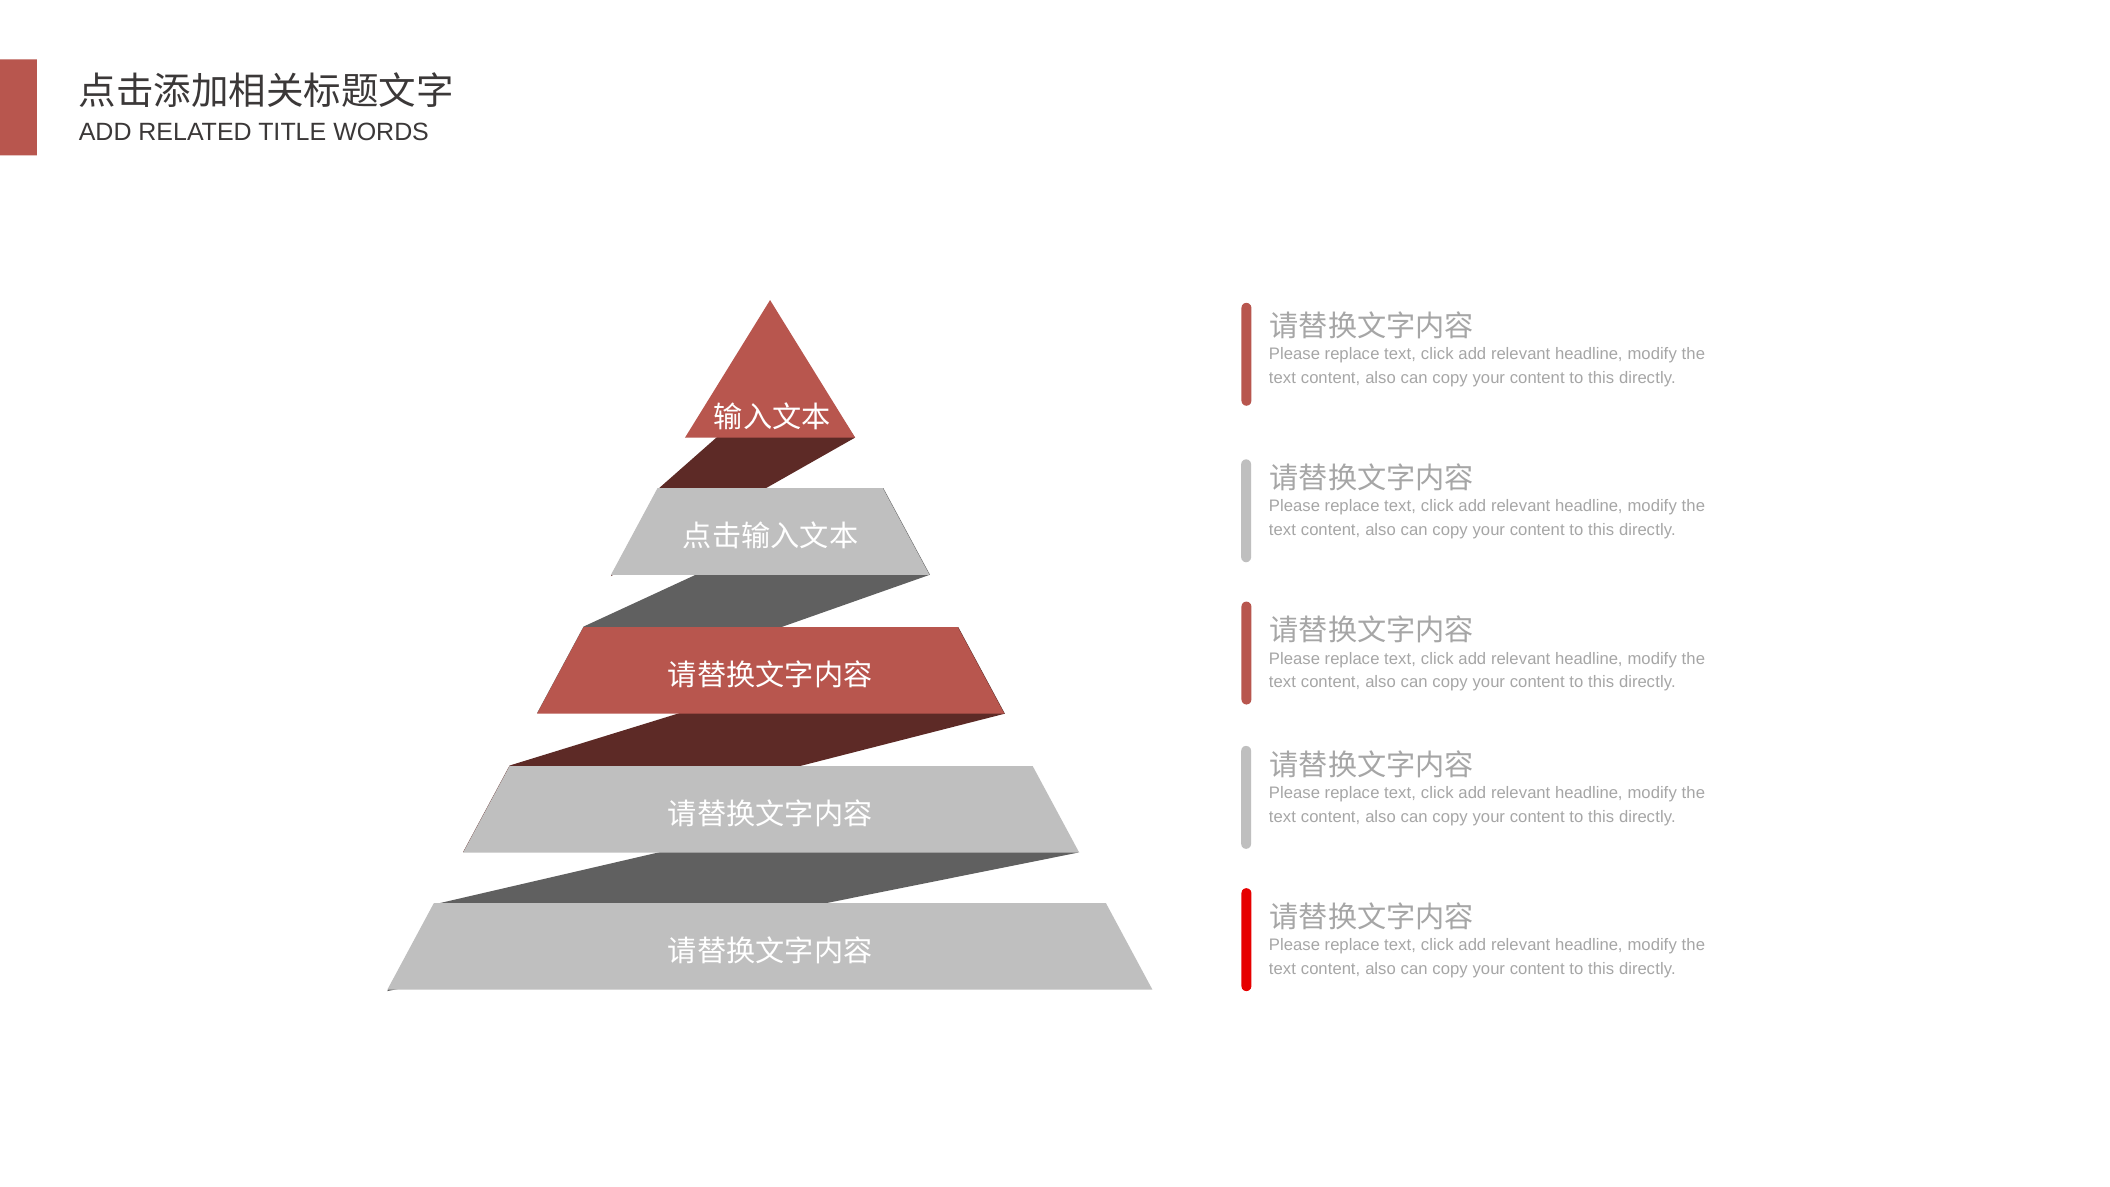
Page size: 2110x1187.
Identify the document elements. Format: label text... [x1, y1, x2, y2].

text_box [1268, 300, 1712, 386]
text_box 点击添加相关标题文字 [62, 59, 470, 121]
text_box [1240, 301, 1253, 407]
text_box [684, 300, 857, 448]
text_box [610, 488, 930, 575]
text_box ADD RELATED TITLE WORDS [62, 107, 446, 154]
text_box [440, 853, 1077, 903]
text_box [659, 448, 837, 488]
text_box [536, 627, 1005, 714]
text_box [1240, 744, 1253, 850]
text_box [1268, 738, 1712, 825]
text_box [1268, 891, 1712, 977]
text_box [583, 575, 930, 627]
text_box [1240, 600, 1253, 706]
text_box [509, 714, 1004, 766]
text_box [463, 766, 1080, 853]
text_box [387, 903, 1153, 990]
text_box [1268, 604, 1712, 690]
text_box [1268, 452, 1712, 538]
text_box [1240, 458, 1253, 564]
text_box [1240, 886, 1253, 993]
